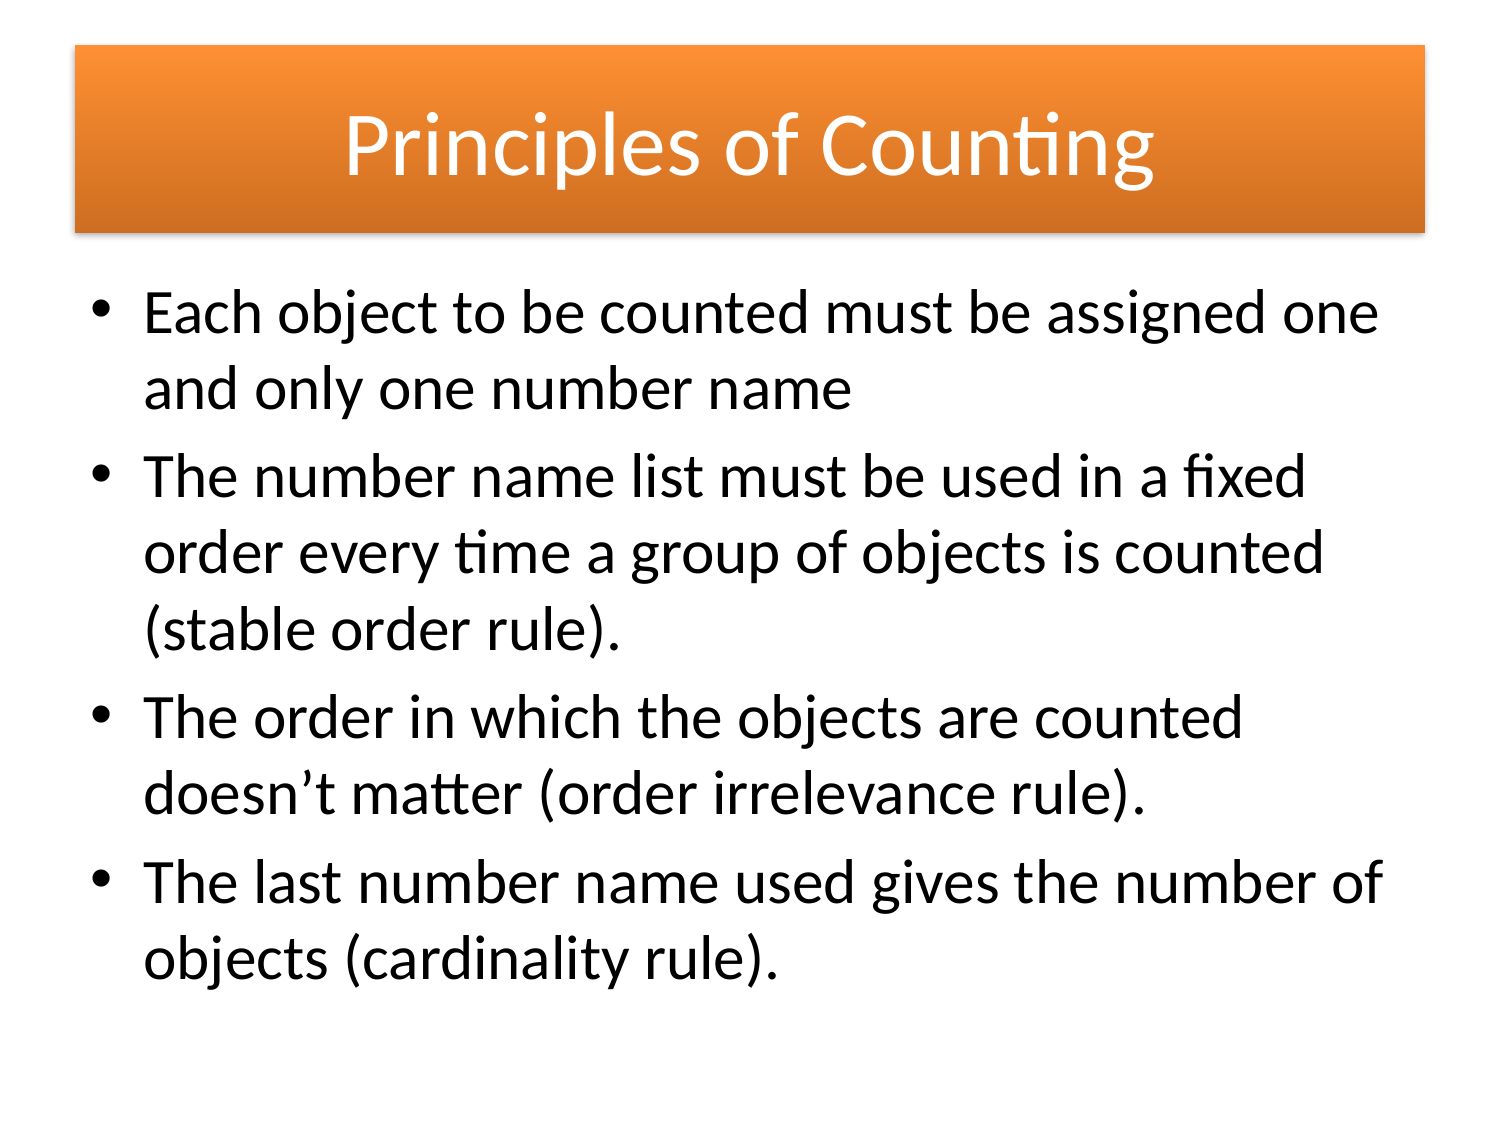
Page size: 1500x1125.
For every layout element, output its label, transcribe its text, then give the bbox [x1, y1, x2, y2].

list Each object to be counted must be assigned one and only one number name The number name list must be used in a fixed order every time a group of objects is counted (stable order rule). The order in which the objects are counted doesn’t matter (order irrelevance rule). The last number name used gives the number of objects (cardinality rule). [75, 262, 1425, 1005]
title Principles of Counting [75, 45, 1425, 233]
